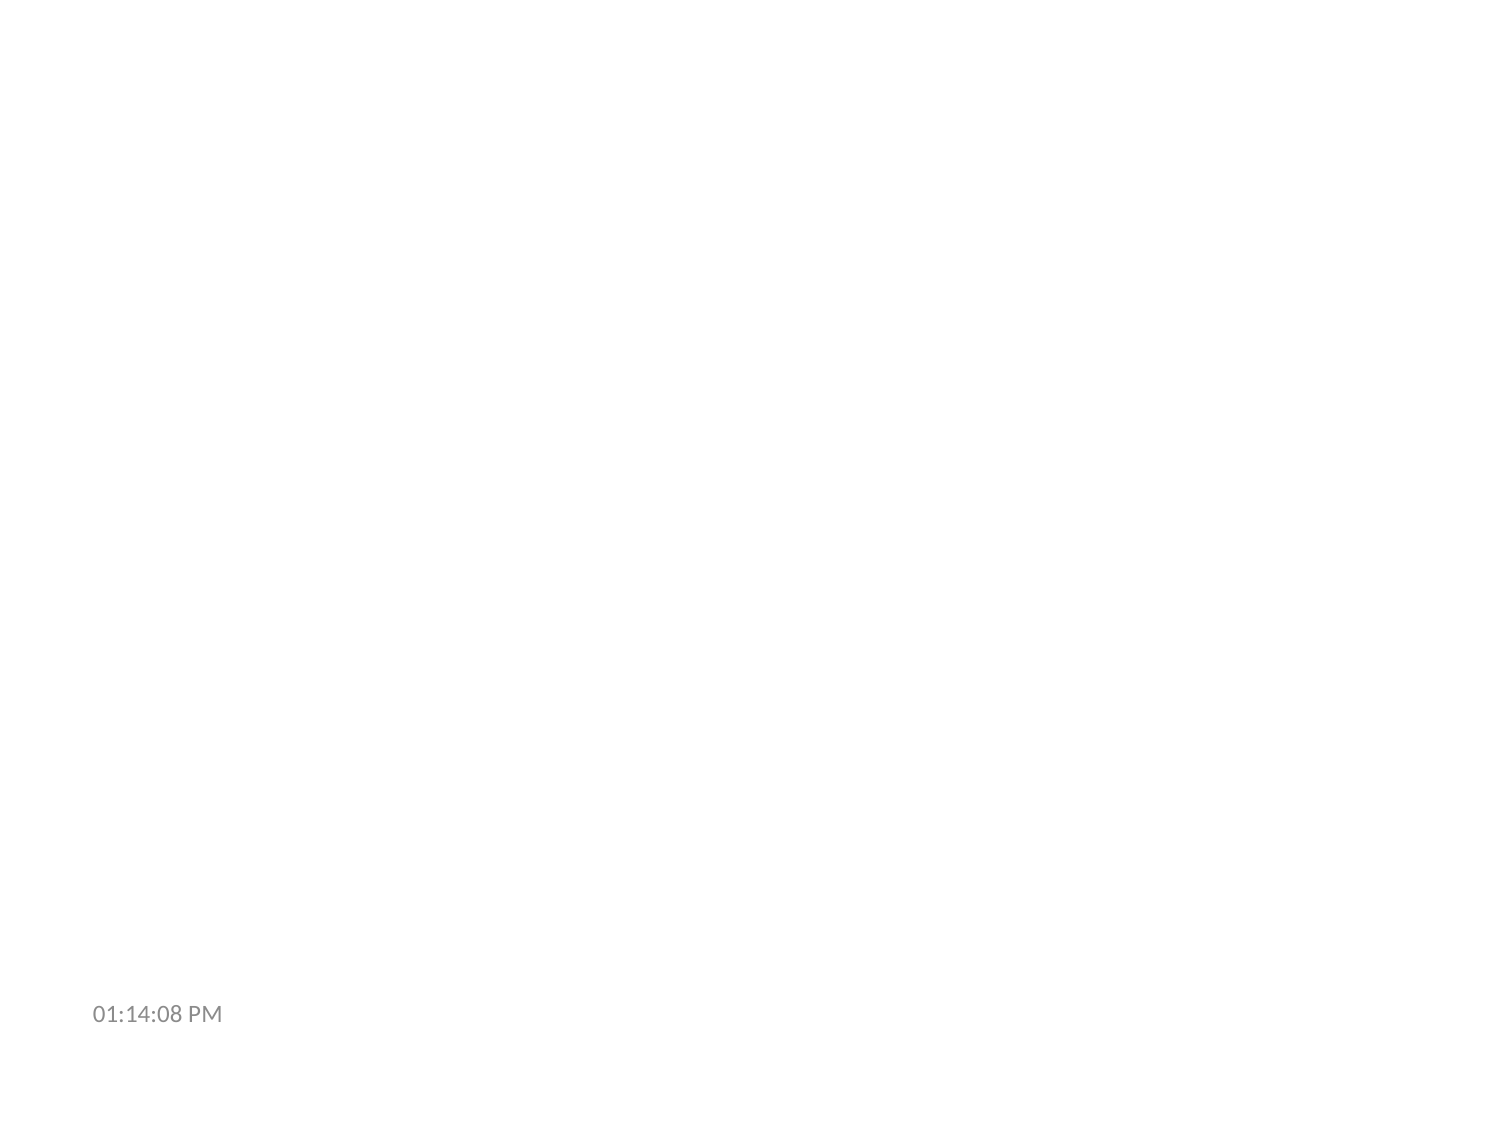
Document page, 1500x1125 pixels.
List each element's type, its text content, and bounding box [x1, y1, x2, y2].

text_box 3:35:09 PM [77, 982, 428, 1043]
